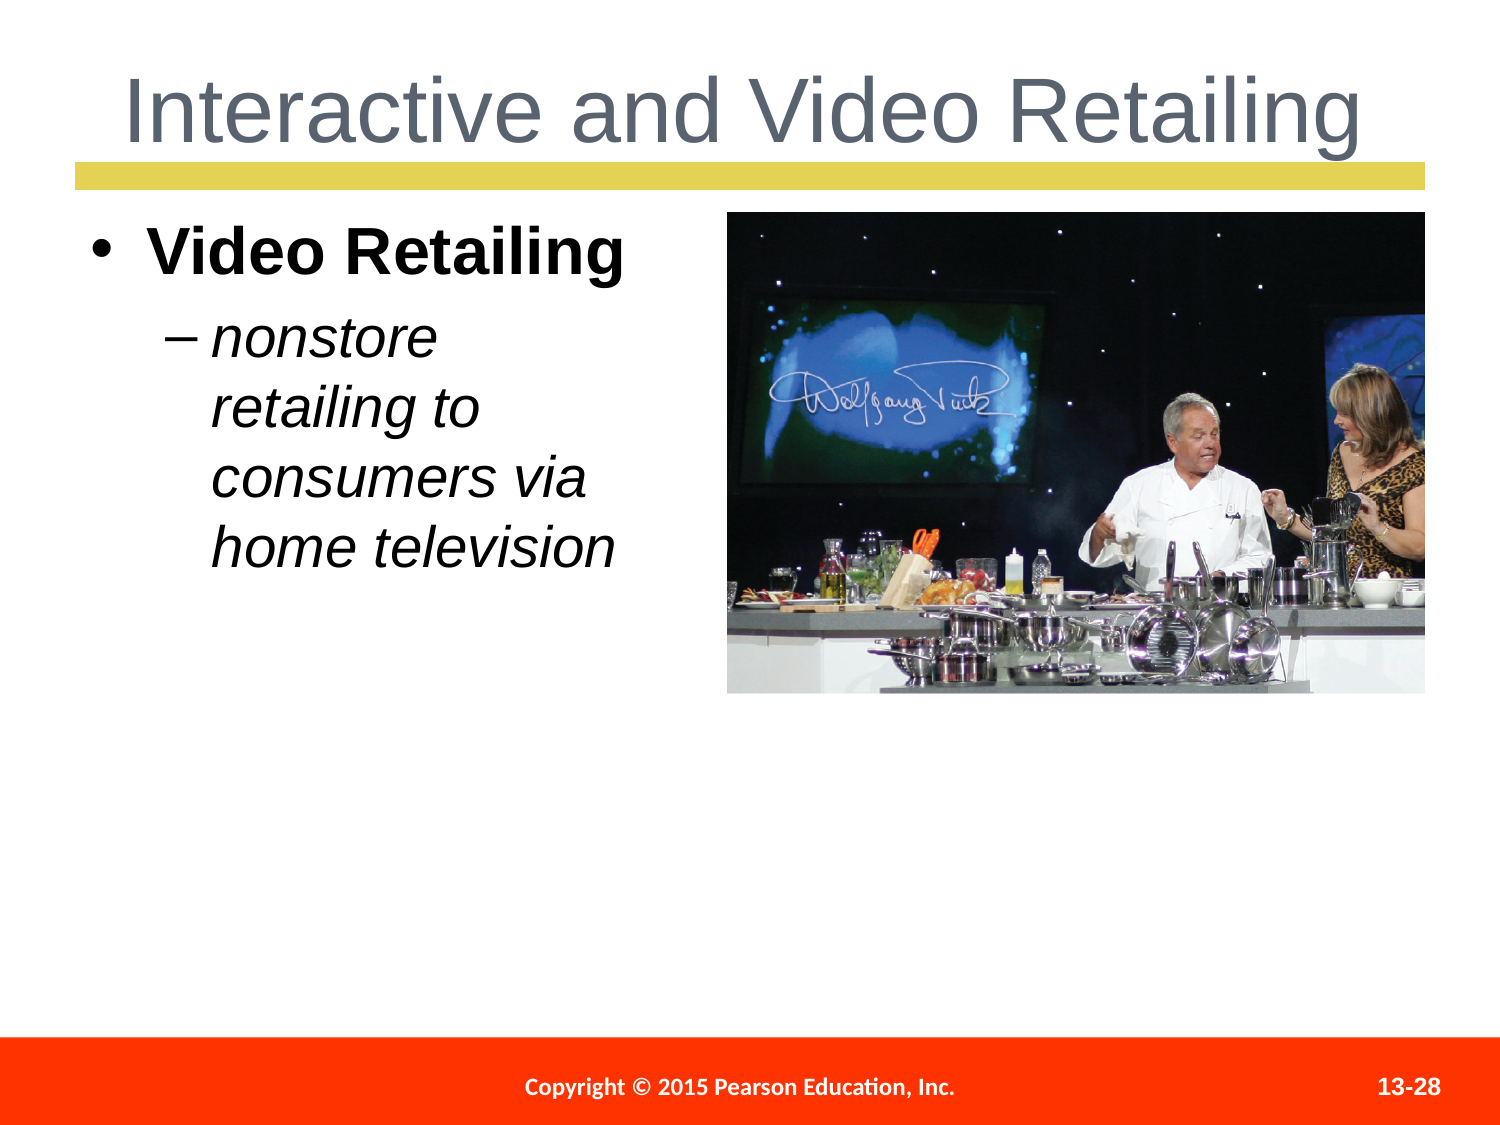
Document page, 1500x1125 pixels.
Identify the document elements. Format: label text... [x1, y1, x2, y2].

list Video Retailing nonstore retailing to consumers via home television [74, 199, 663, 1006]
title Interactive and Video Retailing [49, 12, 1438, 201]
picture [726, 212, 1426, 694]
